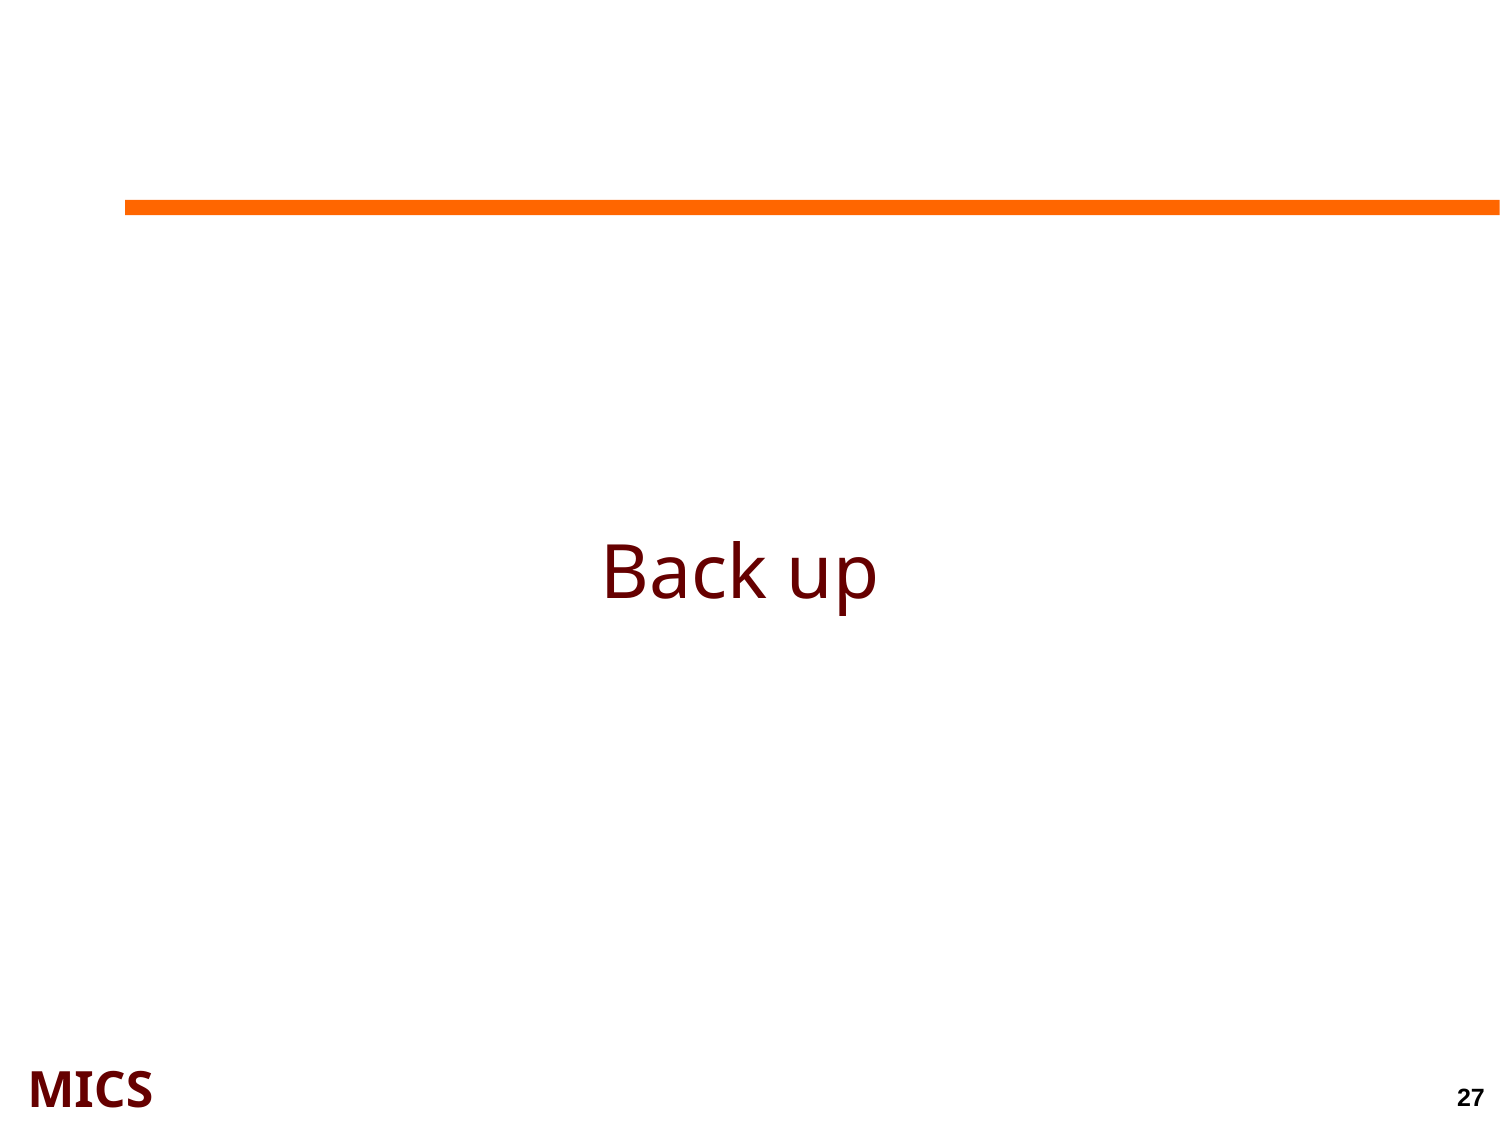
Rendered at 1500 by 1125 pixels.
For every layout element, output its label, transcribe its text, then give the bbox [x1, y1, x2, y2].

title Back up [112, 474, 1388, 663]
slide_number 27 [1425, 1067, 1500, 1125]
